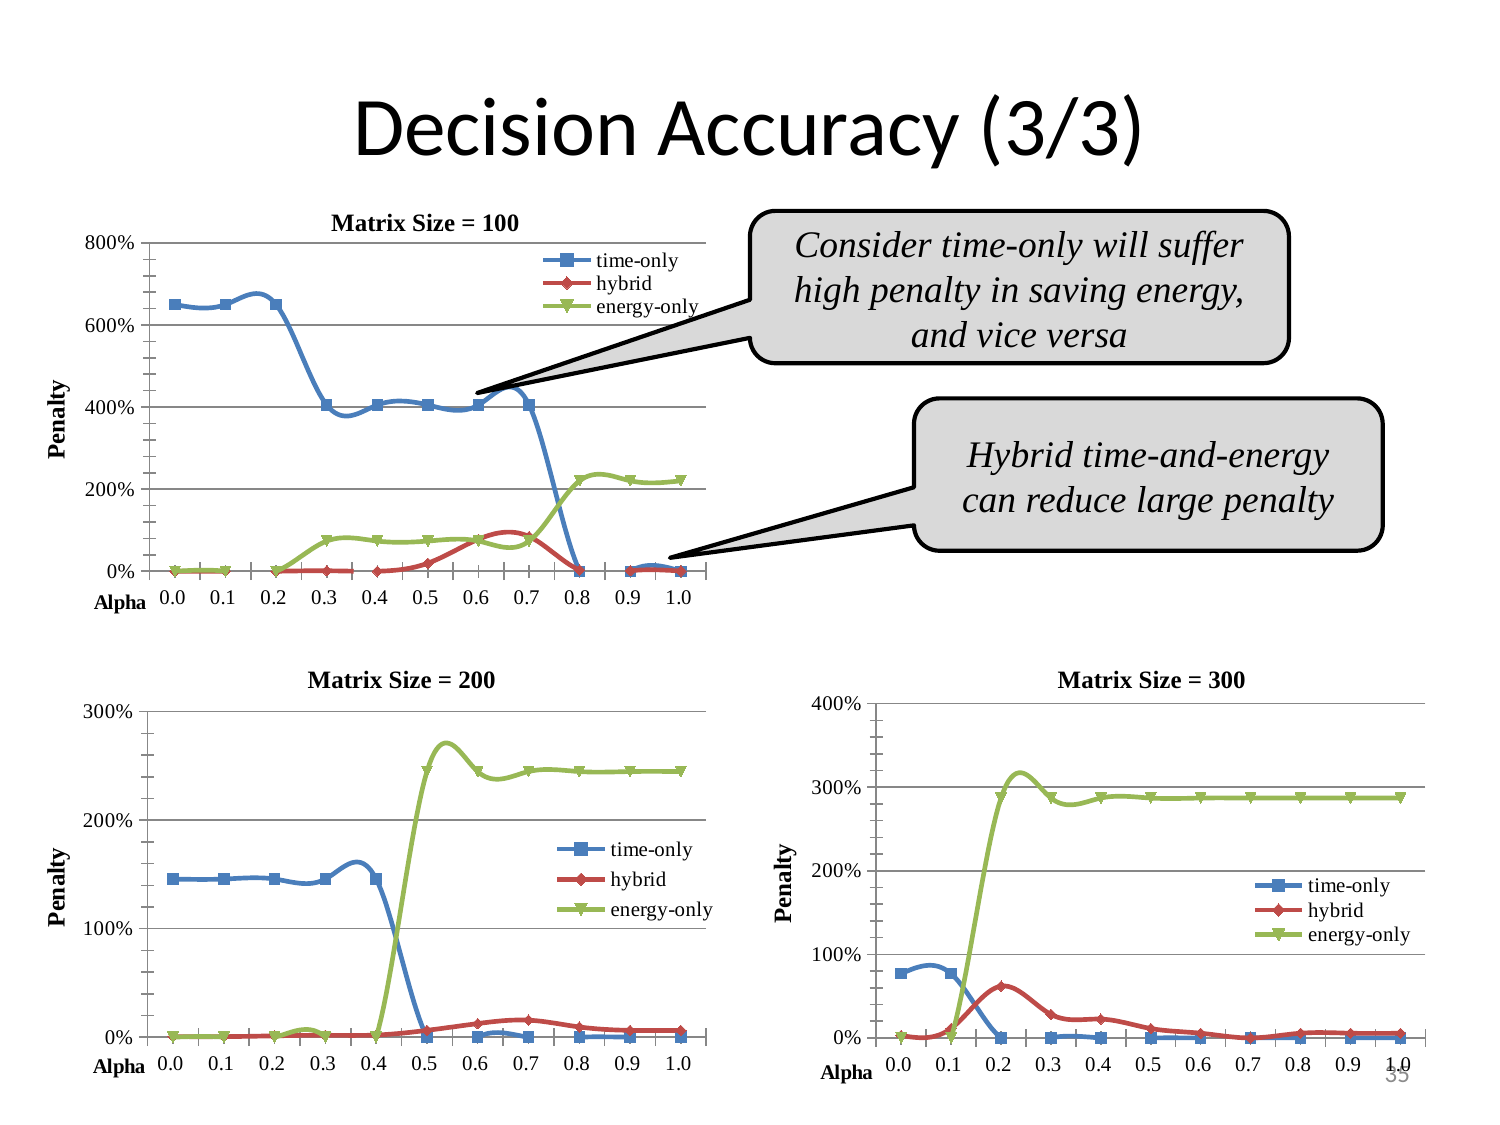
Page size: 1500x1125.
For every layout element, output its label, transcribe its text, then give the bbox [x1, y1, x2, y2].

text_box Consider time-only will suffer high penalty in saving energy, and vice versa [744, 208, 1292, 366]
title Decision Accuracy (3/3) [75, 45, 1425, 200]
text_box Matrix Size = 100 [316, 199, 610, 221]
chart [34, 691, 739, 1088]
chart [761, 691, 1454, 1096]
chart [34, 222, 739, 622]
text_box Matrix Size = 200 [292, 656, 586, 689]
text_box Matrix Size = 300 [1042, 656, 1336, 689]
text_box Hybrid time-and-energy can reduce large penalty [744, 396, 1385, 553]
